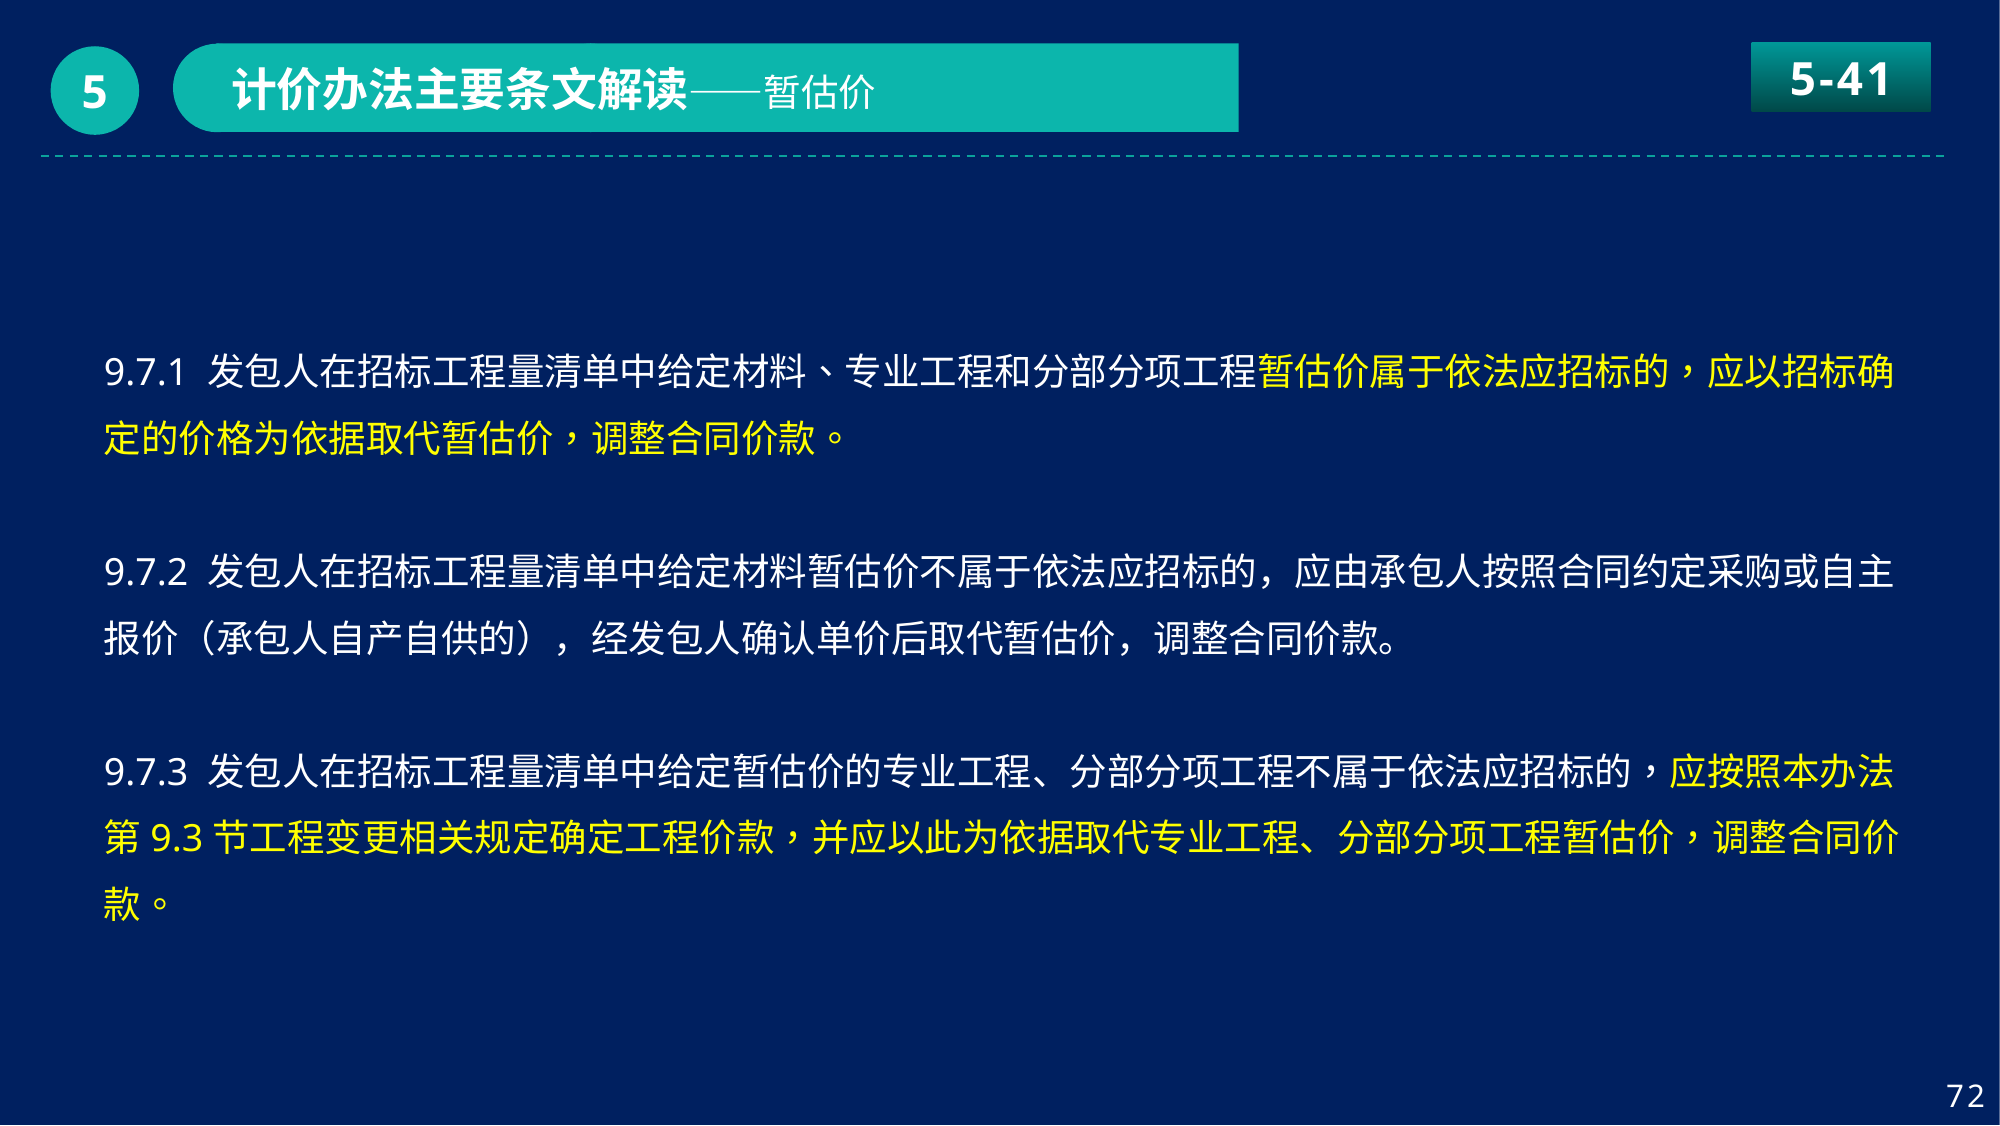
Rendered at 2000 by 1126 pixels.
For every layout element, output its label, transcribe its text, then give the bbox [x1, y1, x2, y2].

text_box 72 [1905, 1065, 2000, 1126]
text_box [40, 43, 1950, 157]
text_box 9.7.1 发包人在招标工程量清单中给定材料、专业工程和分部分项工程暂估价属于依法应招标的，应以招标确定的价格为依据取代暂估价，调整合同价款。 9.7.2 发包人在招标工程量清单中给定材料暂估价不属于依法应招标的，应由承包人按照合同约定采购或自主报价（承包人自产自供的），经发包人确认单价后取代暂估价，调整合同价款。 9.7.3 发包人在招标工程量清单中给定暂估价的专业工程、分部分项工程不属于依法应招标的，应按照本办法第9.3节工程变更相关规定确定工程价款，并应以此为依据取代专业工程、分部分项工程暂估价，调整合同价款。 [89, 319, 1918, 933]
